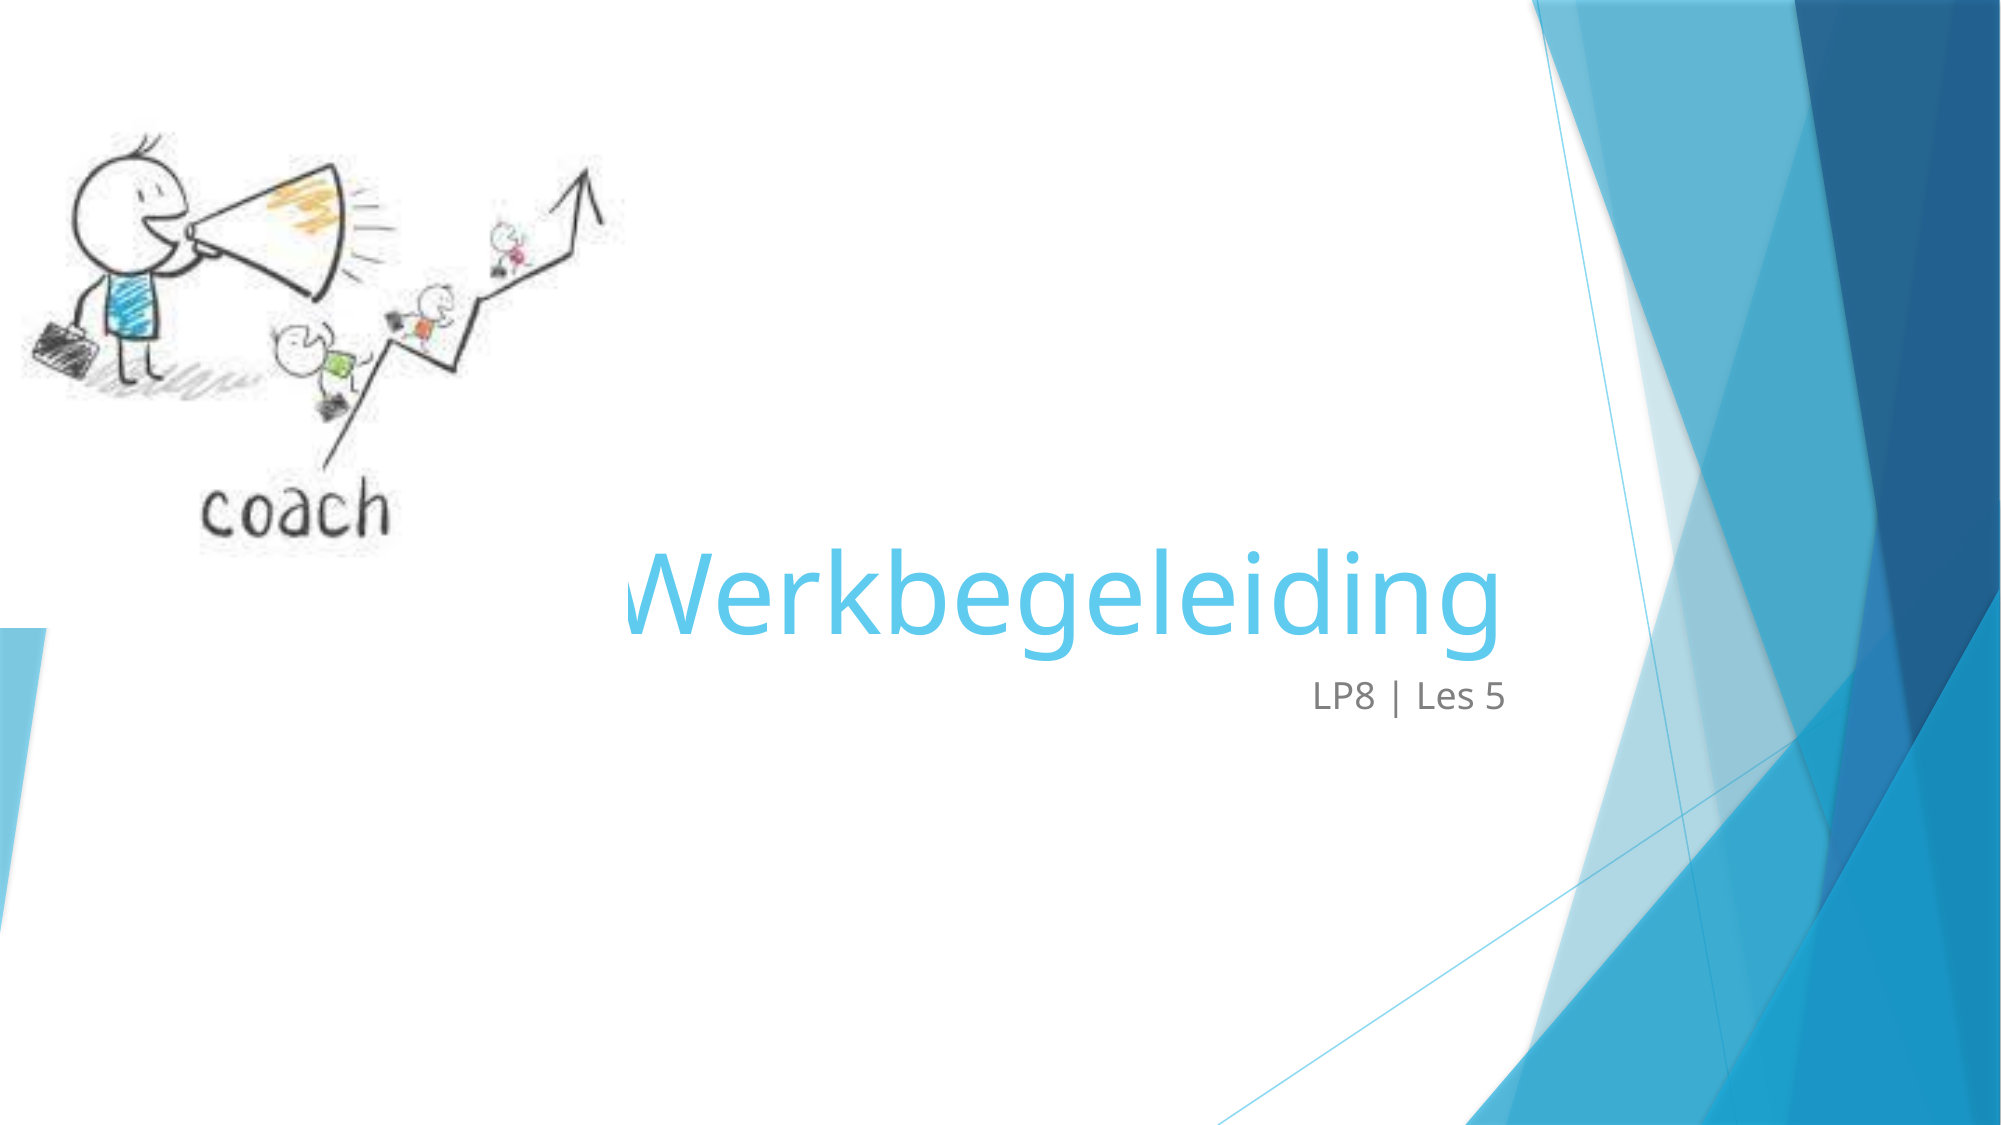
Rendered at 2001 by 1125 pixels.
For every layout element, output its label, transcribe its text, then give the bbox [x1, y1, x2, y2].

picture [0, 0, 629, 629]
title Werkbegeleiding [247, 394, 1522, 664]
subtitle LP8 | Les 5 [247, 664, 1522, 845]
